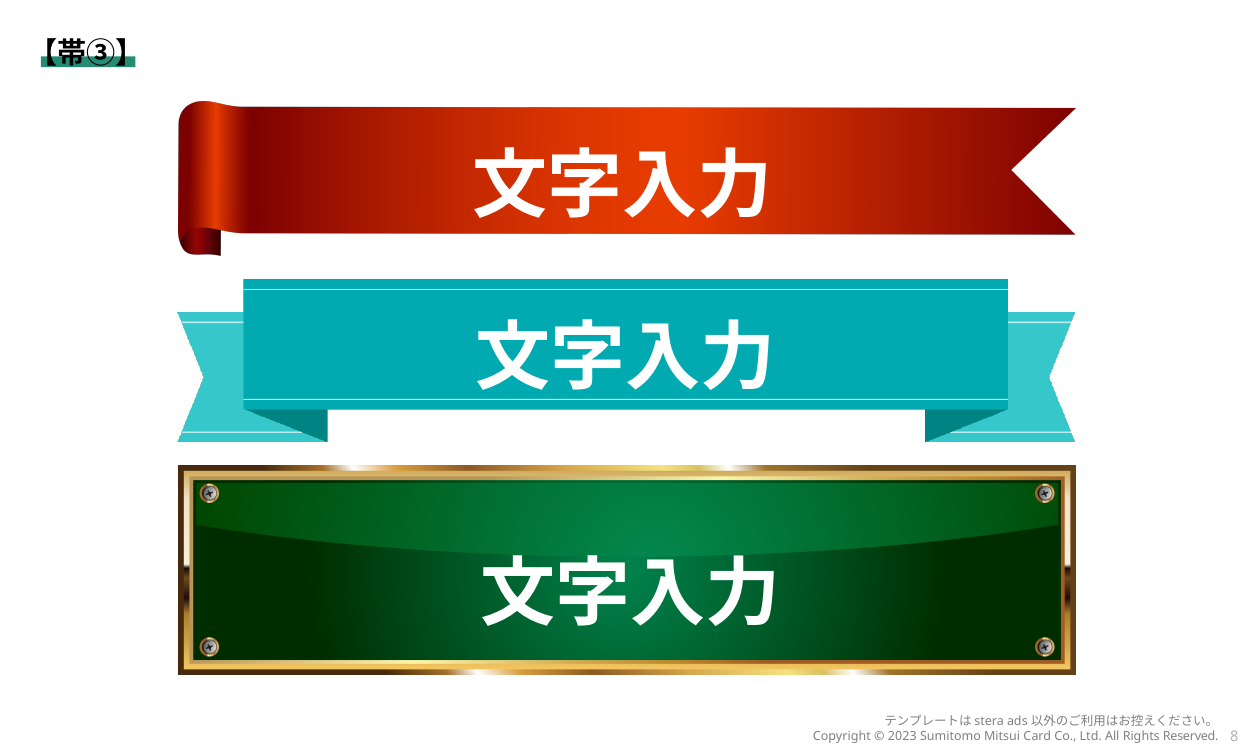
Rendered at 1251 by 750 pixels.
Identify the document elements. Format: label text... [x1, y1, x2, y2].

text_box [177, 465, 1077, 676]
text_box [176, 279, 1075, 443]
text_box 【帯③】 [13, 26, 162, 77]
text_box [177, 101, 1077, 256]
slide_number 7 [951, 726, 1239, 744]
